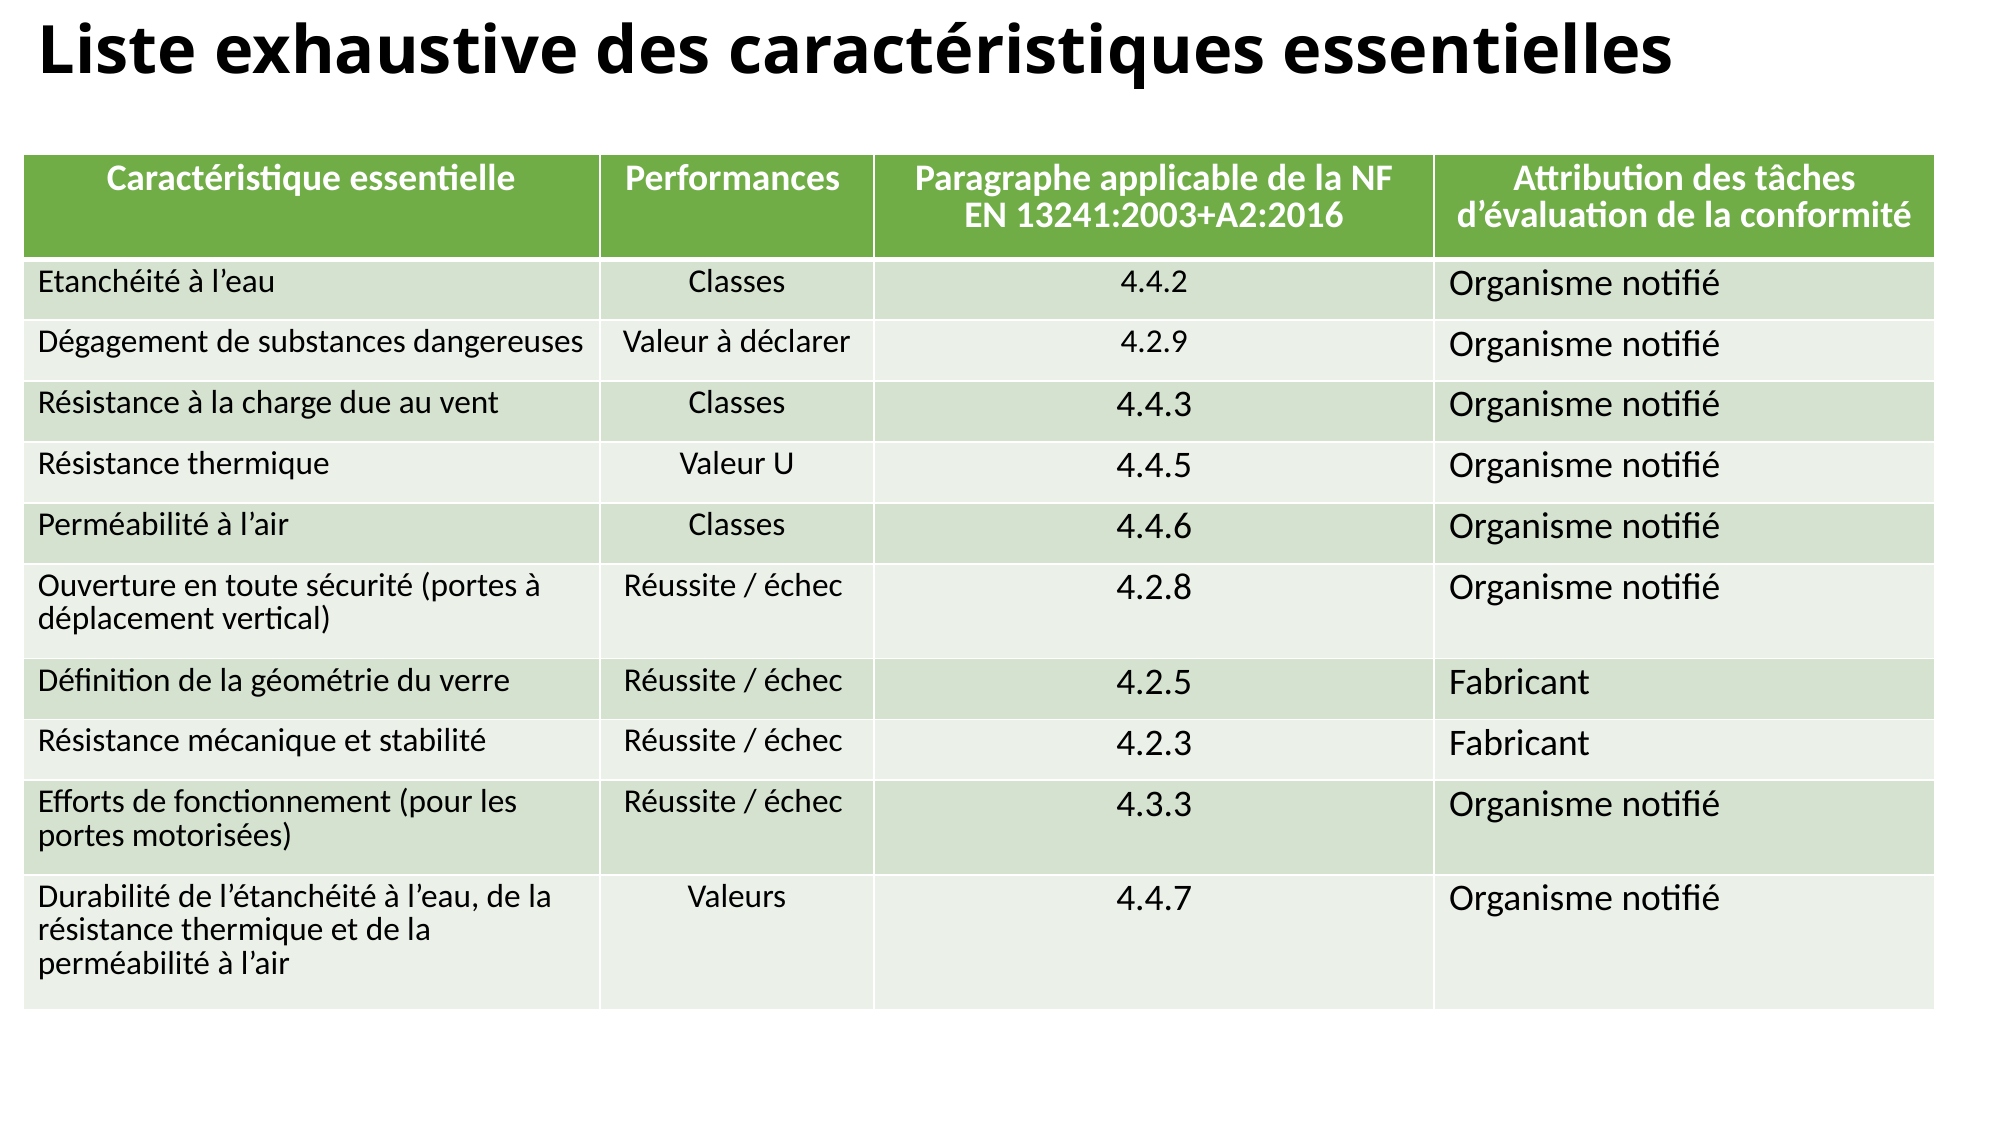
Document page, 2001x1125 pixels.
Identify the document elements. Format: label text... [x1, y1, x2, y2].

table_cell Définition de la géométrie du verre [24, 659, 599, 719]
table_cell 4.2.3 [875, 720, 1433, 779]
table_header Performances [601, 155, 873, 257]
table_cell 4.4.2 [875, 262, 1433, 319]
table_cell 4.4.3 [875, 382, 1433, 441]
table_cell Organisme notifié [1435, 262, 1934, 319]
table_cell Classes [601, 262, 873, 319]
table_cell Réussite / échec [601, 659, 873, 719]
table_cell 4.3.3 [875, 781, 1433, 874]
table_cell Classes [601, 504, 873, 563]
table_cell Valeur à déclarer [601, 321, 873, 380]
table_cell Réussite / échec [601, 781, 873, 874]
table_cell Réussite / échec [601, 720, 873, 779]
table_cell Organisme notifié [1435, 876, 1934, 1009]
table_cell 4.4.5 [875, 443, 1433, 502]
table_cell Durabilité de l’étanchéité à l’eau, de la résistance thermique et de la perméabilité à l’air [24, 876, 599, 1009]
table_cell Fabricant [1435, 659, 1934, 719]
table_header Caractéristique essentielle [24, 155, 599, 257]
table_cell 4.4.7 [875, 876, 1433, 1009]
table_cell Ouverture en toute sécurité (portes à déplacement vertical) [24, 565, 599, 658]
table_cell Organisme notifié [1435, 781, 1934, 874]
table_cell Efforts de fonctionnement (pour les portes motorisées) [24, 781, 599, 874]
table_cell Classes [601, 382, 873, 441]
table_cell Fabricant [1435, 720, 1934, 779]
table_cell Valeurs [601, 876, 873, 1009]
table_cell Perméabilité à l’air [24, 504, 599, 563]
table_cell Organisme notifié [1435, 321, 1934, 380]
table_cell Résistance mécanique et stabilité [24, 720, 599, 779]
table_cell Organisme notifié [1435, 565, 1934, 658]
table_cell Etanchéité à l’eau [24, 262, 599, 319]
table_cell Valeur U [601, 443, 873, 502]
table_cell Réussite / échec [601, 565, 873, 658]
table_cell 4.2.9 [875, 321, 1433, 380]
table_cell Résistance à la charge due au vent [24, 382, 599, 441]
table_cell Organisme notifié [1435, 443, 1934, 502]
table_cell Résistance thermique [24, 443, 599, 502]
table_header Paragraphe applicable de la NF EN 13241:2003+A2:2016 [875, 155, 1433, 257]
text_box Liste exhaustive des caractéristiques essentielles [22, 0, 2000, 255]
table_cell 4.2.8 [875, 565, 1433, 658]
table_cell Organisme notifié [1435, 504, 1934, 563]
table_cell 4.2.5 [875, 659, 1433, 719]
table_cell 4.4.6 [875, 504, 1433, 563]
table_header Attribution des tâches d’évaluation de la conformité [1435, 155, 1934, 257]
table_cell Organisme notifié [1435, 382, 1934, 441]
table_cell Dégagement de substances dangereuses [24, 321, 599, 380]
